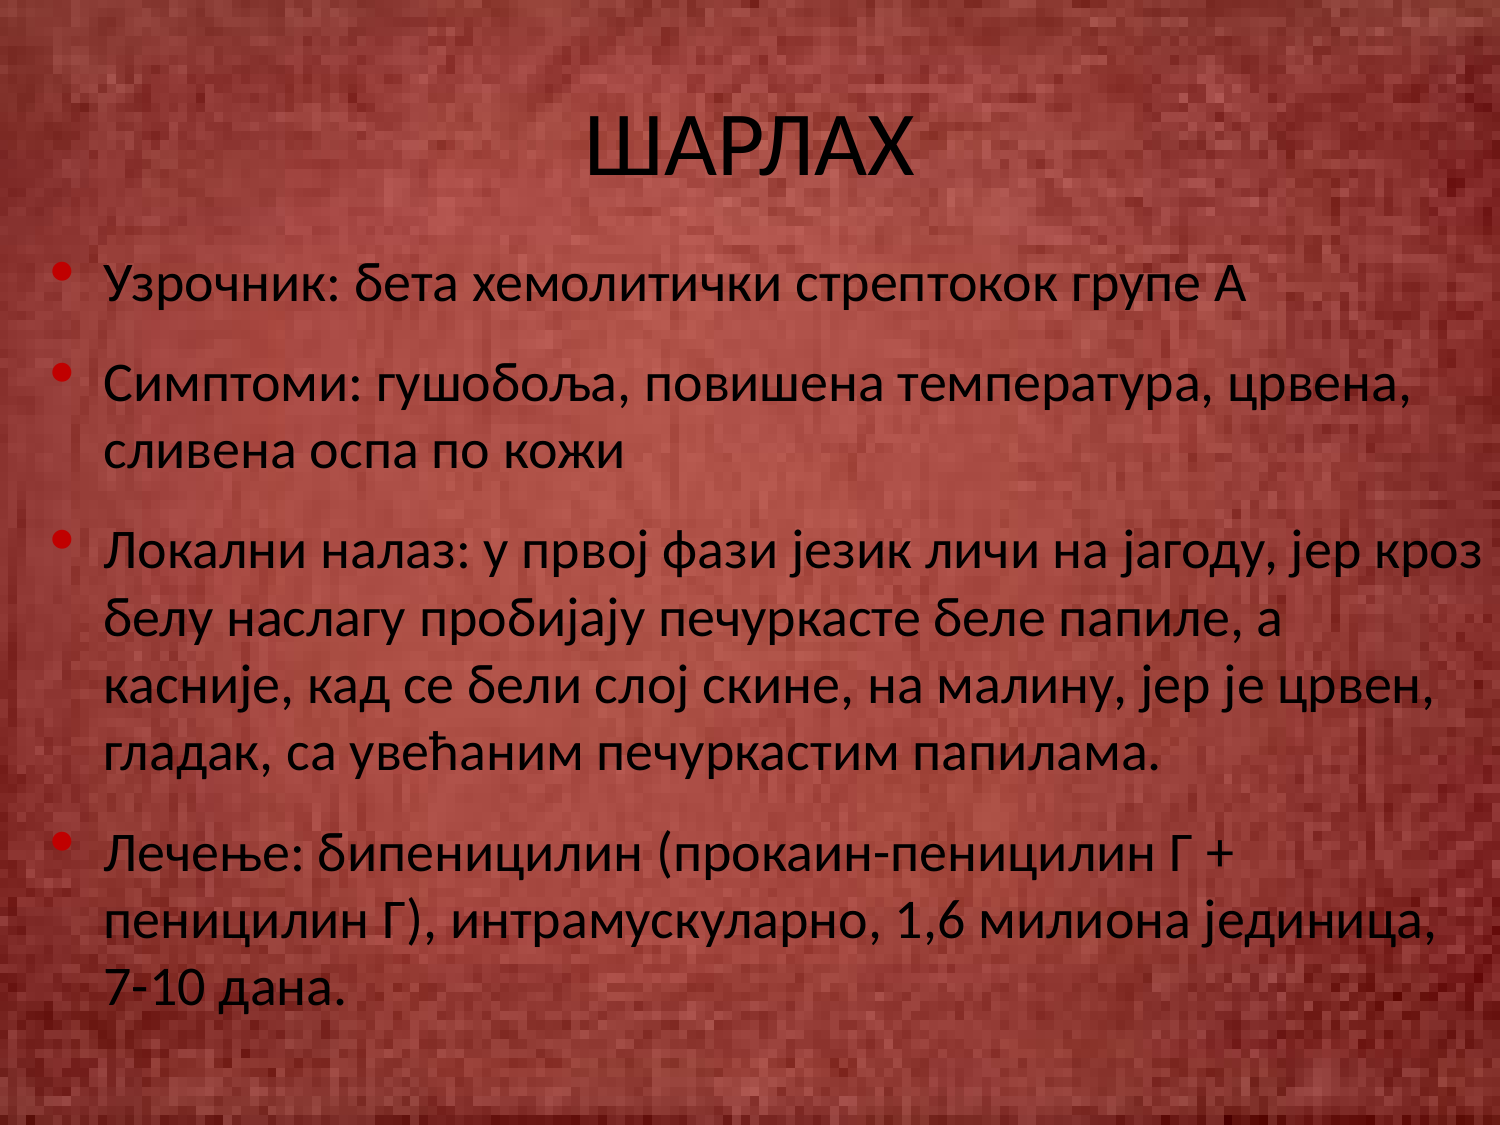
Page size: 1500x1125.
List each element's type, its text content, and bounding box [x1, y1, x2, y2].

list Узрочник: бета хемолитички стрептокок групе А Симптоми: гушобоља, повишена температура, црвена, сливена оспа по кожи Локални налаз: у првој фази језик личи на јагоду, јер кроз белу наслагу пробијају печуркасте беле папиле, а касније, кад се бели слој скине, на малину, јер је црвен, гладак, са увећаним печуркастим папилама. Лечење: бипеницилин (прокаин-пеницилин Г + пеницилин Г), интрамускуларно, 1,6 милиона јединица, 7-10 дана. [37, 237, 1500, 1030]
title ШАРЛАХ [75, 45, 1425, 233]
picture [0, 0, 1500, 1125]
